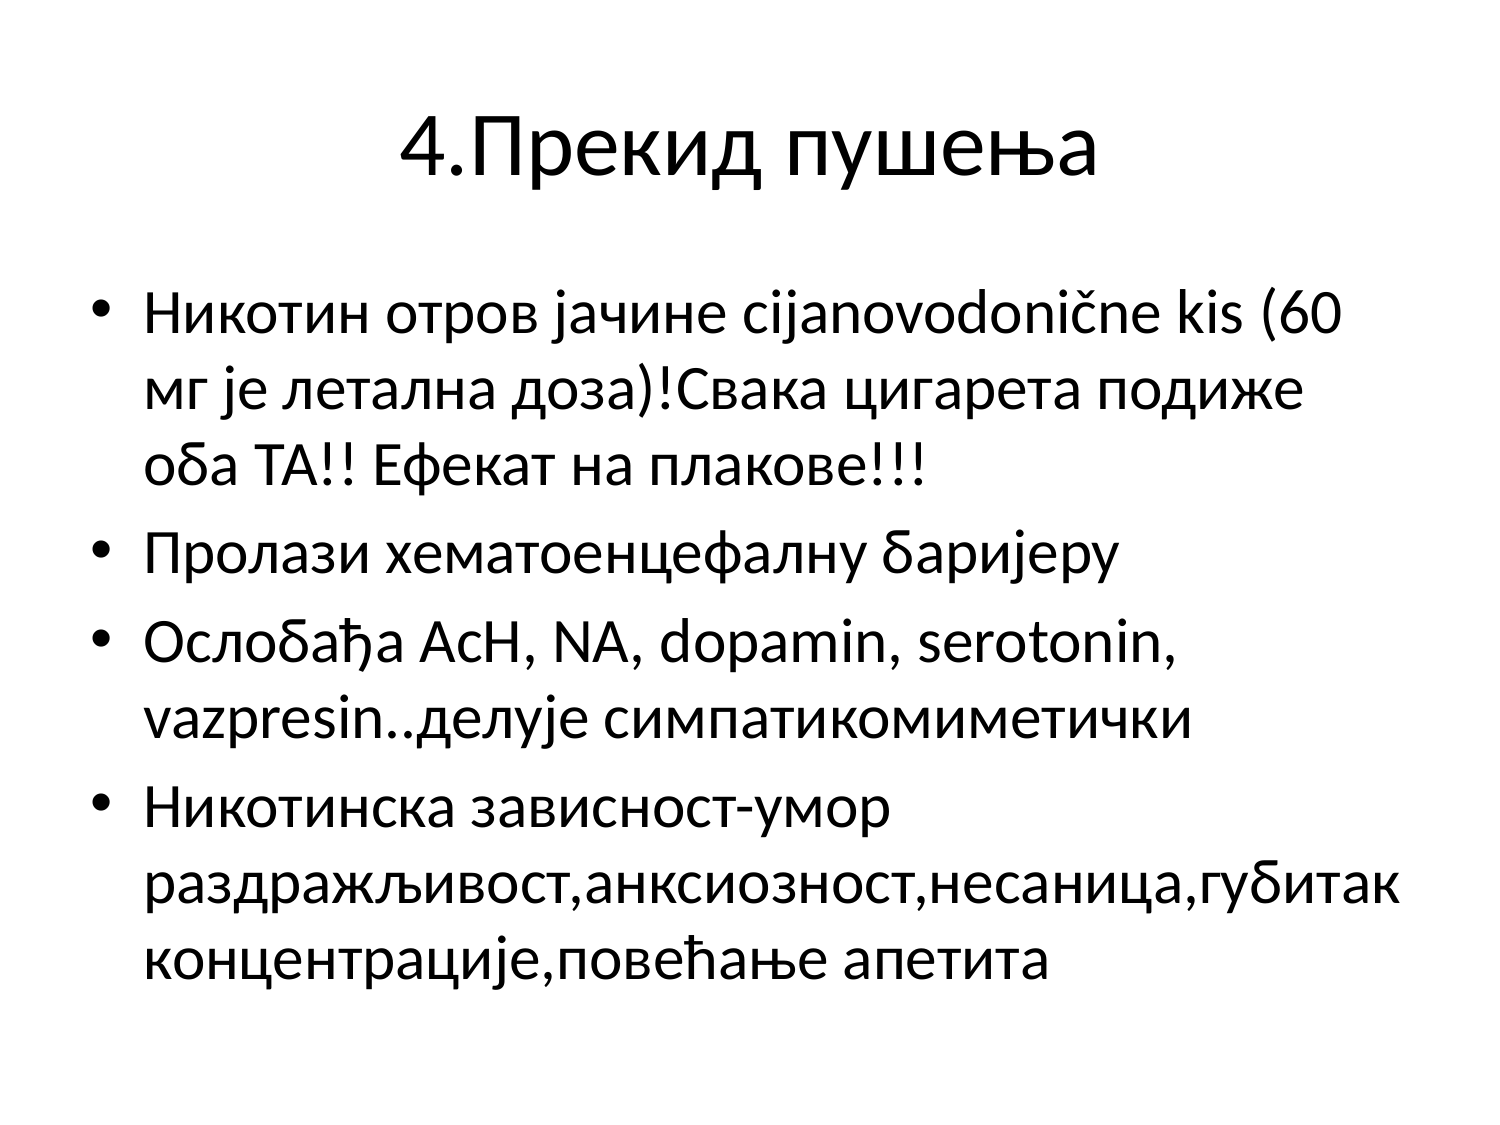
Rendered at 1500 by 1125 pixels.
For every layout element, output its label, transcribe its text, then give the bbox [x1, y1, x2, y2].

list Никотин отров јачине cijanovodonične kis (60 мг је летална доза)!Свака цигарета подиже оба ТА!! Ефекат на плакове!!! Пролази хематоенцефалну баријеру Ослобађа АcH, NA, dopamin, serotonin, vazpresin..делује симпатикомиметички Никотинска зависност-умор раздражљивост,анксиозност,несаница,губитак концентрације,повећање апетита [75, 262, 1425, 1005]
title 4.Прекид пушења [75, 45, 1425, 233]
